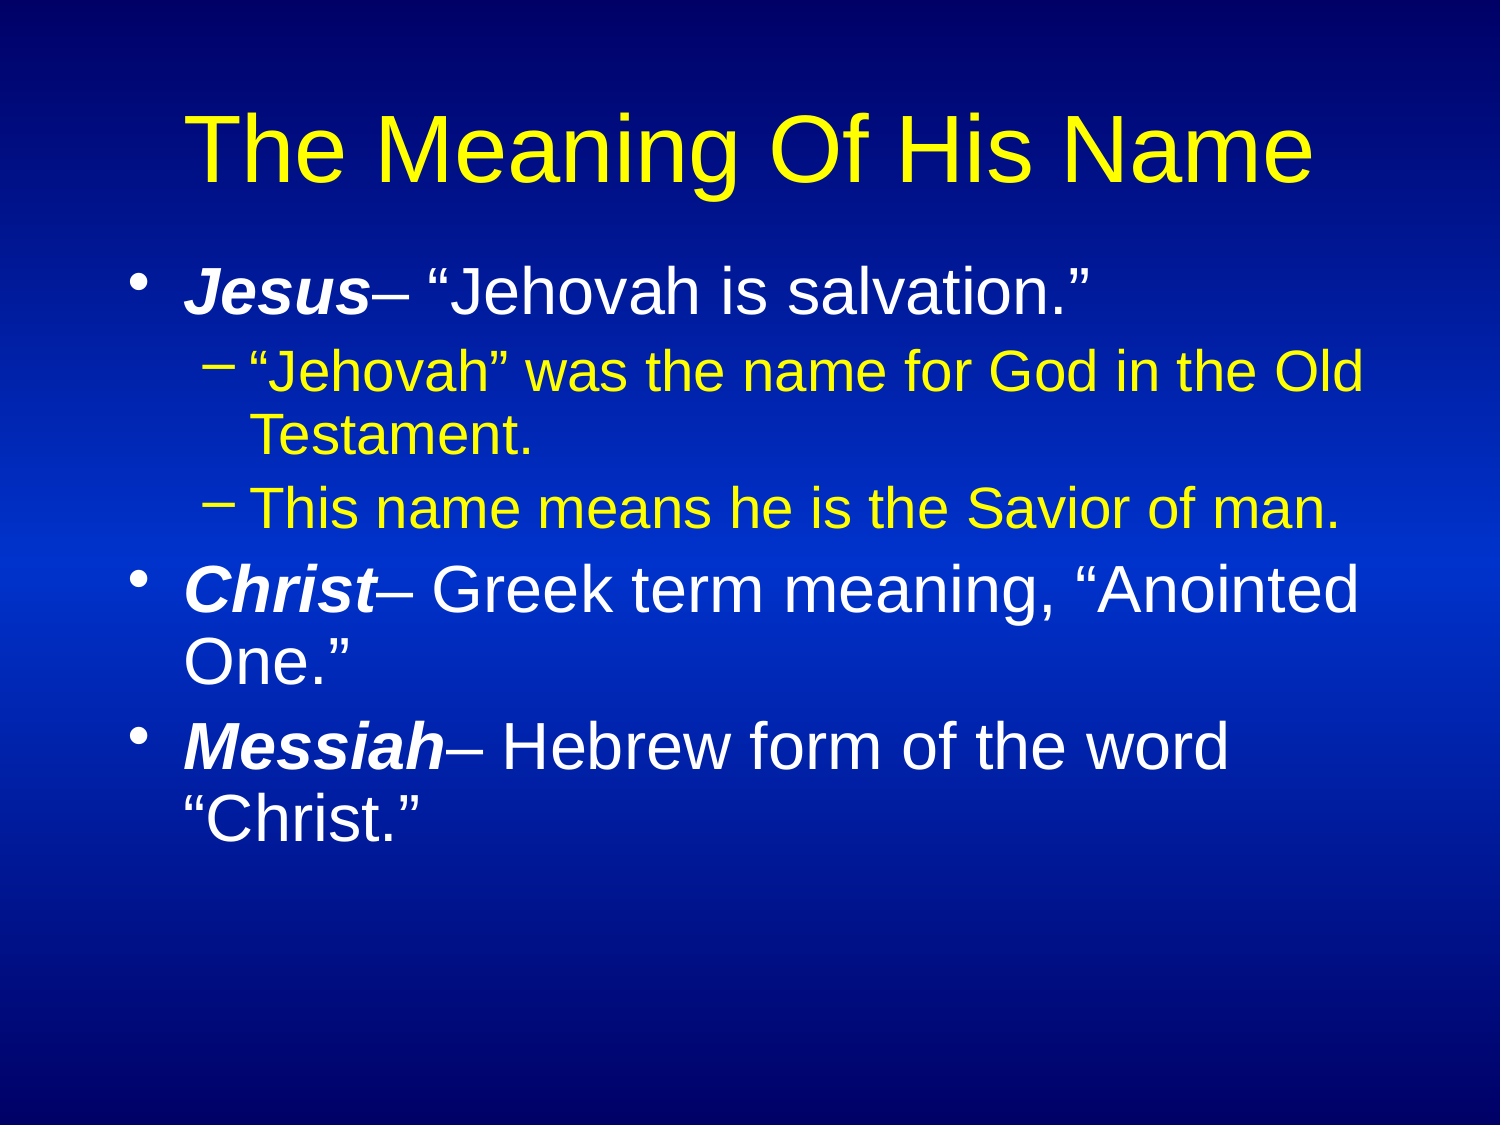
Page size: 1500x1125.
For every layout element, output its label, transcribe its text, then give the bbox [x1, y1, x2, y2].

title The Meaning Of His Name [37, 50, 1463, 238]
list Jesus– “Jehovah is salvation.” “Jehovah” was the name for God in the Old Testament. This name means he is the Savior of man. Christ– Greek term meaning, “Anointed One.” Messiah– Hebrew form of the word “Christ.” [112, 249, 1438, 1038]
